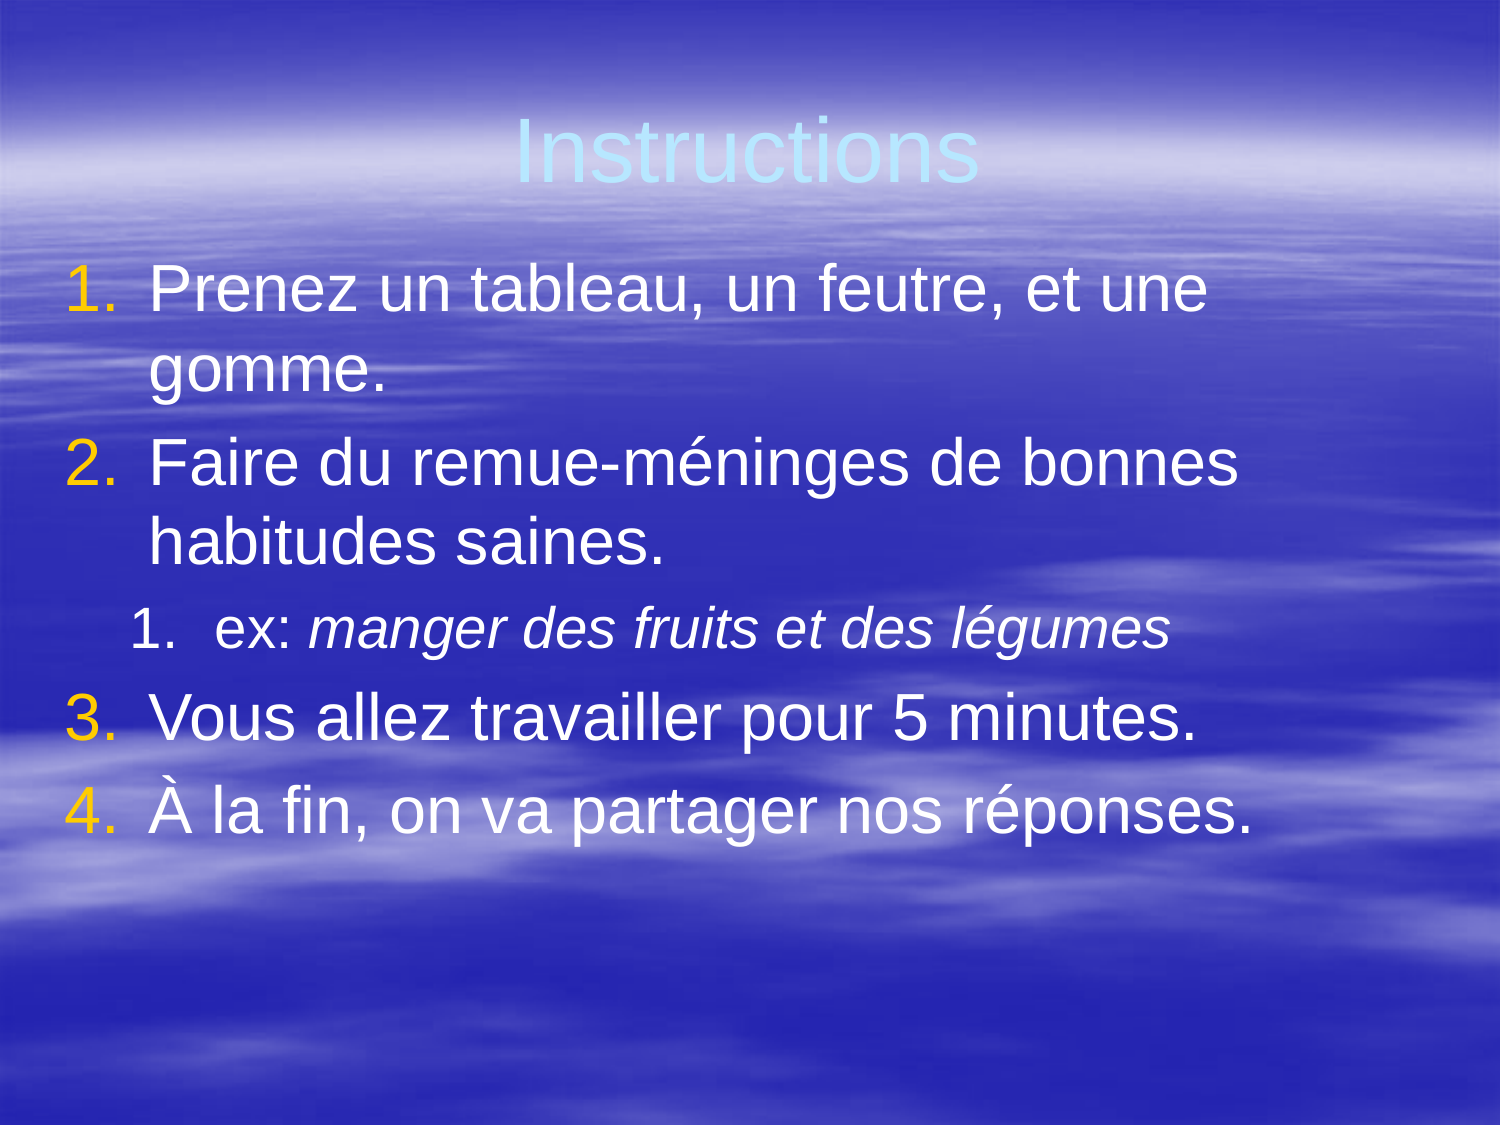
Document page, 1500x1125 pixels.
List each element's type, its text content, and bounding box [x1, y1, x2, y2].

list Prenez un tableau, un feutre, et une gomme. Faire du remue-méninges de bonnes habitudes saines. ex: manger des fruits et des légumes Vous allez travailler pour 5 minutes. À la fin, on va partager nos réponses. [49, 237, 1475, 963]
title Instructions [49, 37, 1446, 237]
